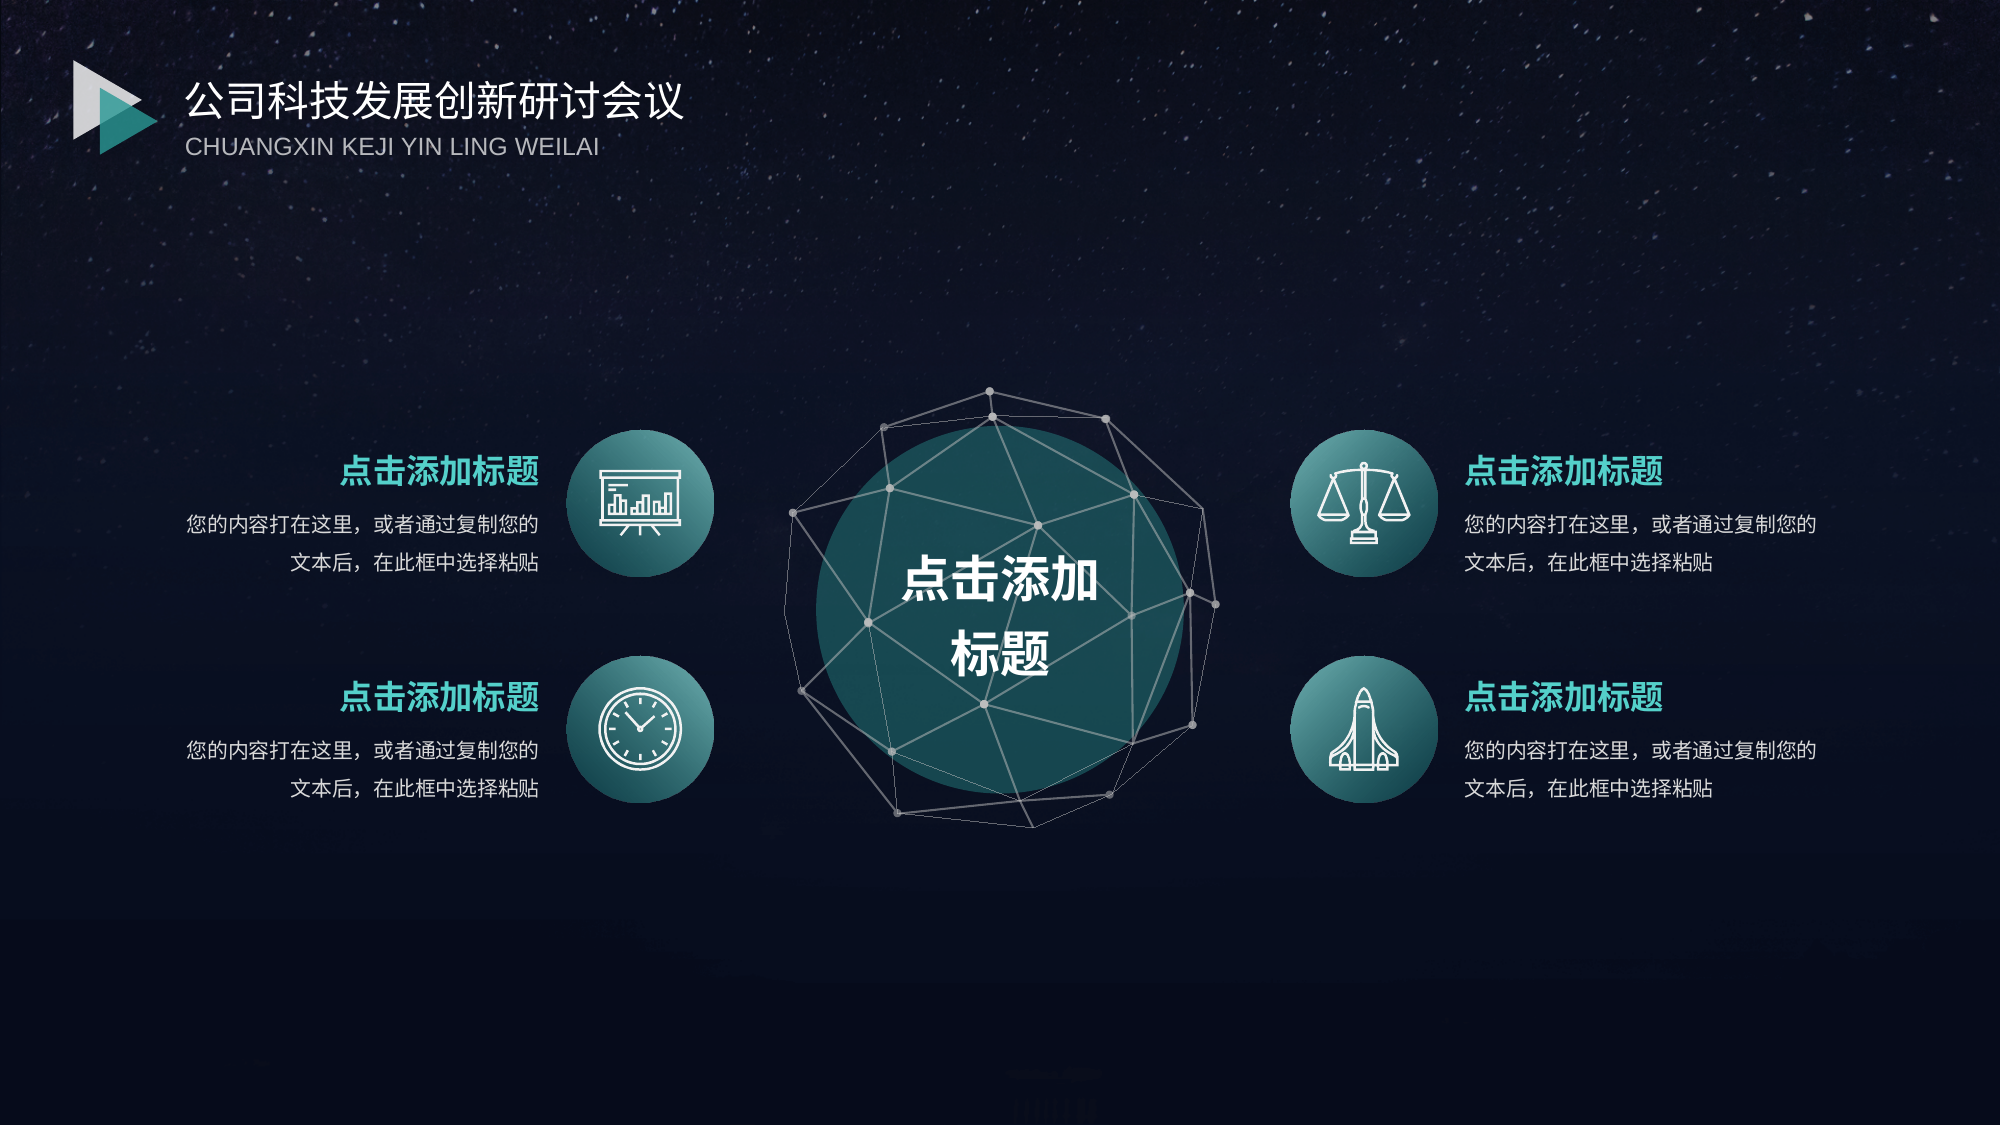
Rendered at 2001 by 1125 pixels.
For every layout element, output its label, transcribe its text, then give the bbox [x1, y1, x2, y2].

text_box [1290, 429, 1438, 577]
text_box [566, 429, 714, 577]
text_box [566, 655, 714, 803]
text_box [1449, 442, 1846, 579]
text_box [73, 60, 158, 155]
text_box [784, 391, 1216, 828]
text_box CHUANGXIN KEJI YIN LING WEILAI [169, 122, 699, 168]
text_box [1290, 655, 1438, 803]
picture [0, 0, 2000, 1125]
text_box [1449, 668, 1846, 805]
text_box 公司科技发展创新研讨会议 [169, 67, 710, 132]
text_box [158, 668, 555, 805]
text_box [158, 442, 555, 583]
